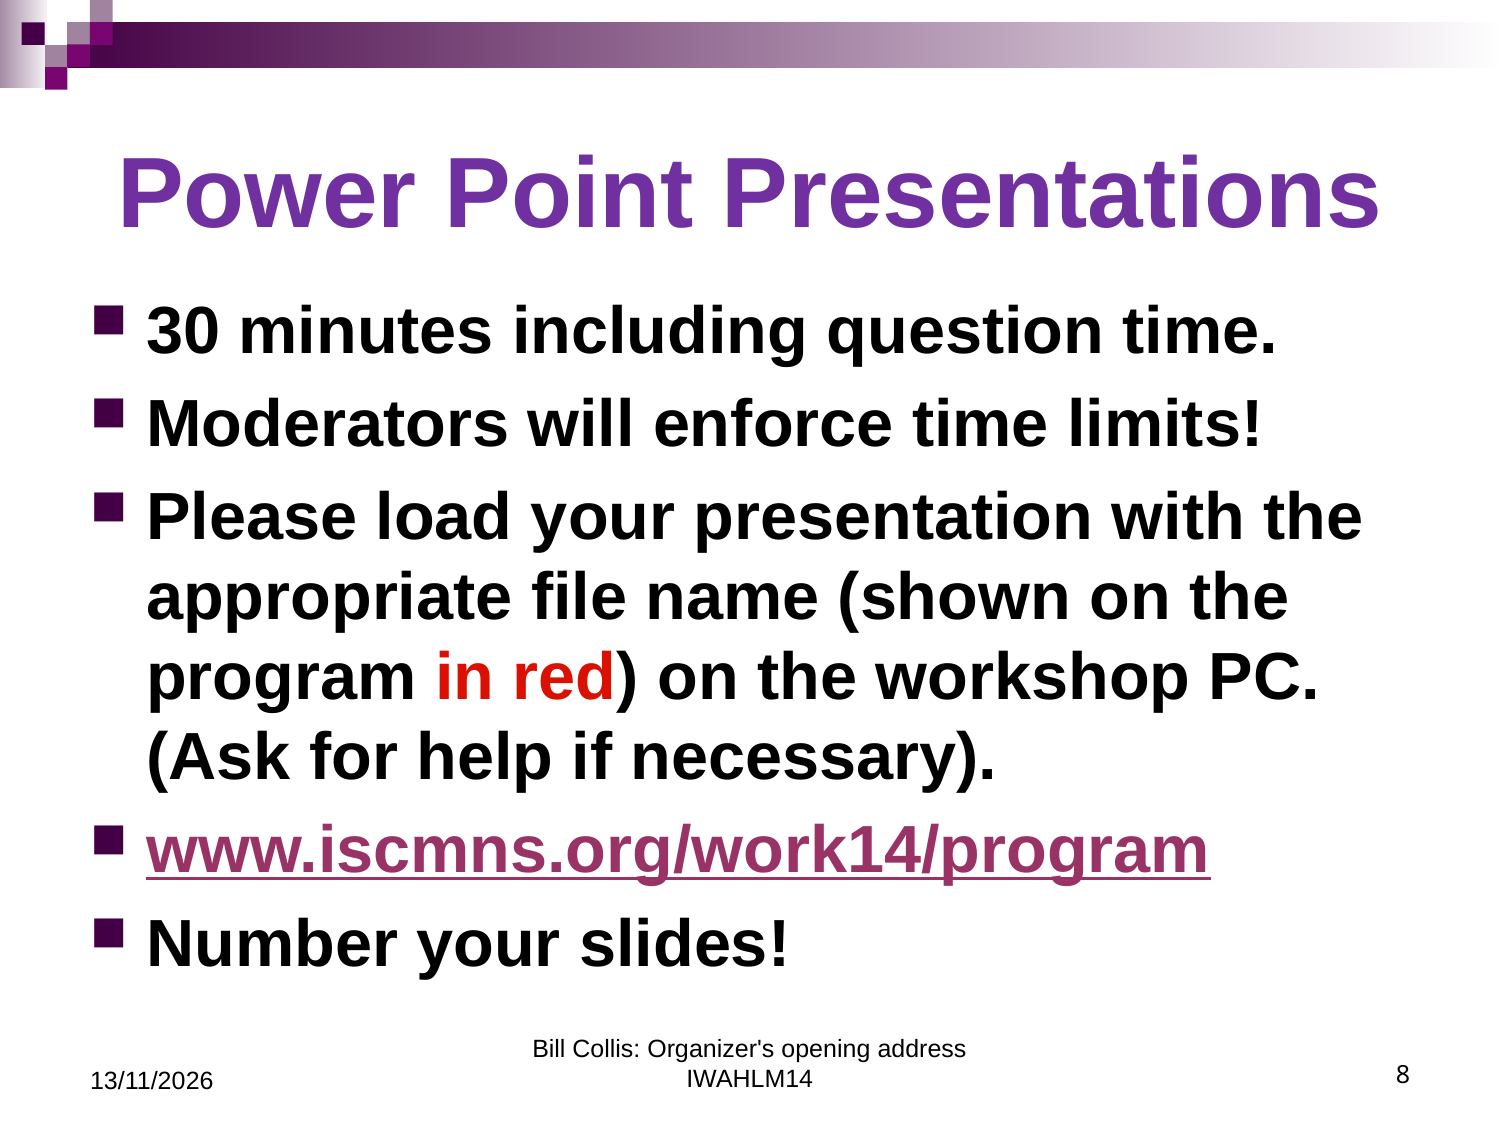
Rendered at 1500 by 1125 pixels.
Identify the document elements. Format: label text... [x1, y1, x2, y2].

title Power Point Presentations [75, 75, 1425, 278]
slide_number 8 [1074, 1025, 1425, 1100]
list 30 minutes including question time. Moderators will enforce time limits! Please load your presentation with the appropriate file name (shown on the program in red) on the workshop PC. (Ask for help if necessary). www.iscmns.org/work14/program Number your slides! [75, 278, 1425, 1024]
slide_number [75, 1024, 425, 1103]
footer Bill Collis: Organizer's opening address IWAHLM14 [512, 1025, 988, 1100]
